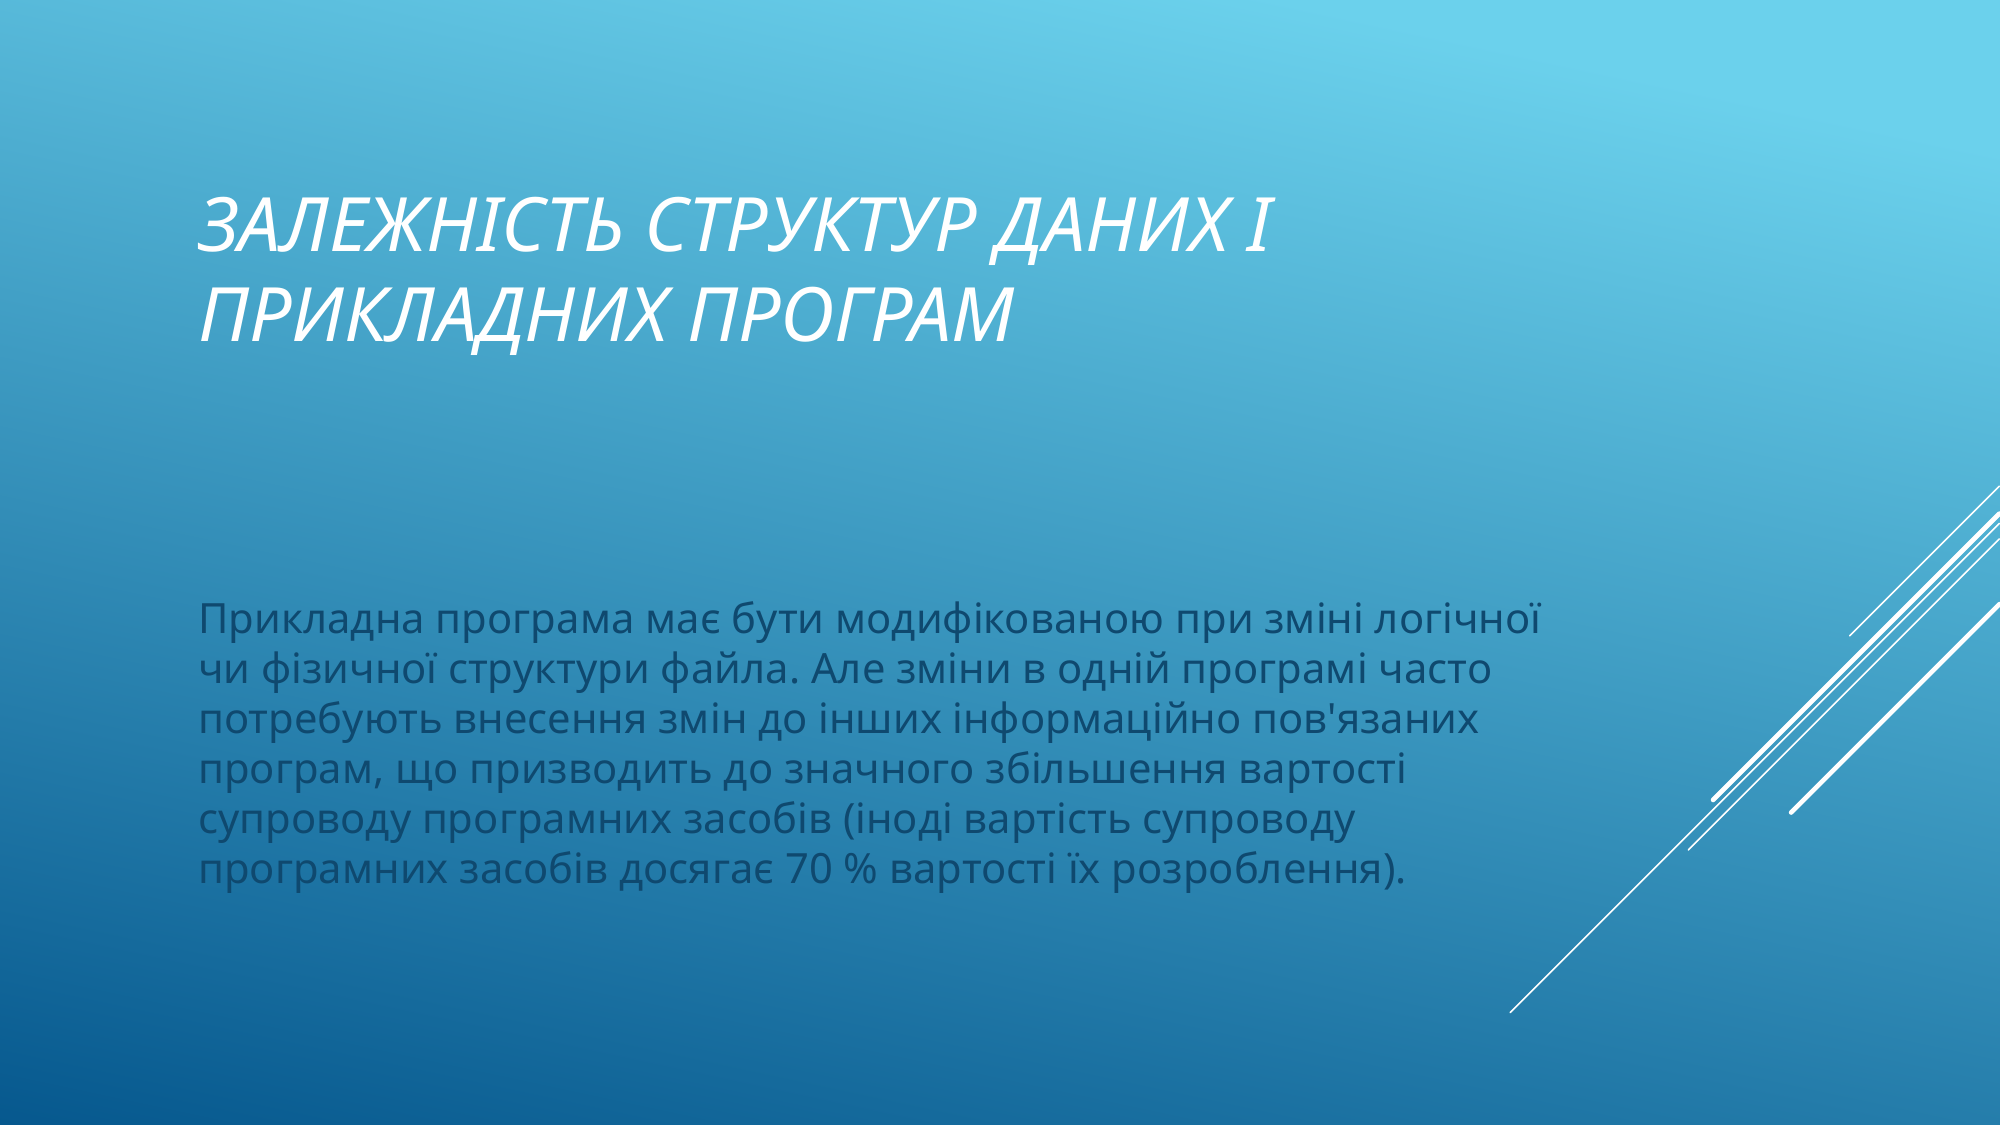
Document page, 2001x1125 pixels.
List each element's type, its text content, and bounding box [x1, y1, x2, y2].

list Прикладна програма має бути модифікованою при зміні логічної чи фізичної структури файла. Але зміни в одній програмі часто потребують внесення змін до інших інформаційно пов'язаних програм, що призводить до значного збільшення вартості супроводу програмних засобів (іноді вартість супроводу програмних засобів досягає 70 % вартості їх розроблення). [183, 445, 1584, 1039]
title Залежність структур даних і прикладних програм [183, 143, 1584, 391]
